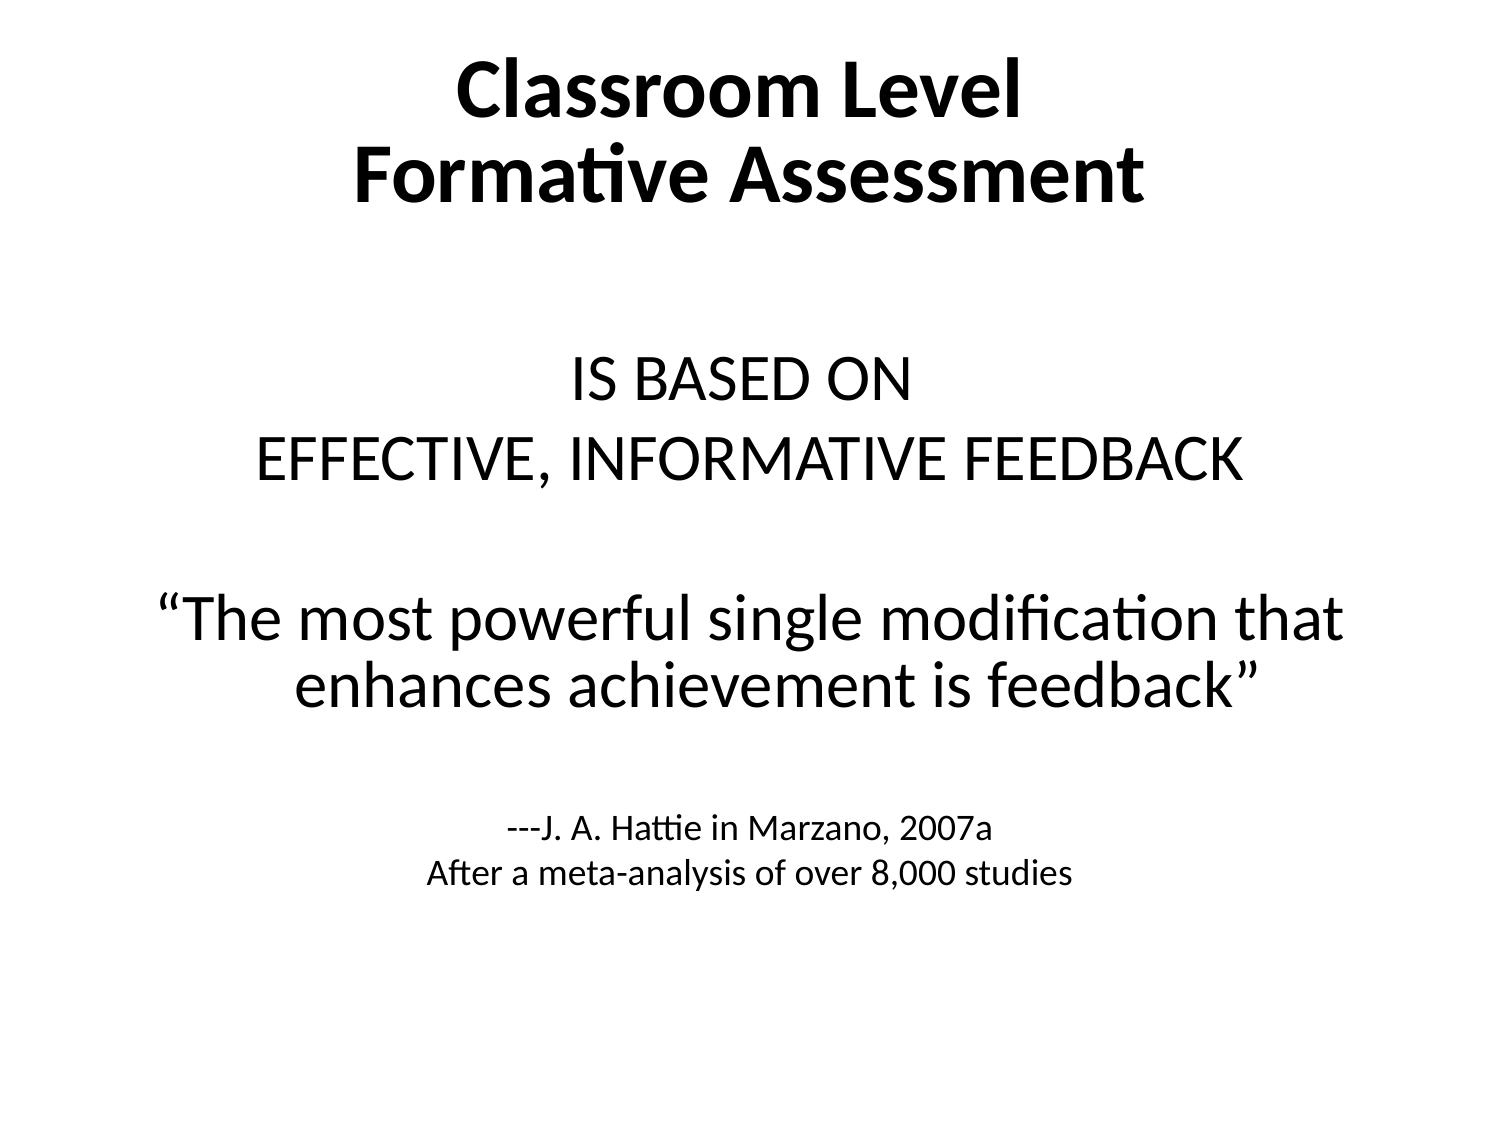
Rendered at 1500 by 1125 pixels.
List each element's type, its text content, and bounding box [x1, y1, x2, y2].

title Classroom Level Formative Assessment [75, 45, 1425, 233]
list IS BASED ON EFFECTIVE, INFORMATIVE FEEDBACK “The most powerful single modification that enhances achievement is feedback” ---J. A. Hattie in Marzano, 2007a After a meta-analysis of over 8,000 studies [75, 262, 1425, 1005]
